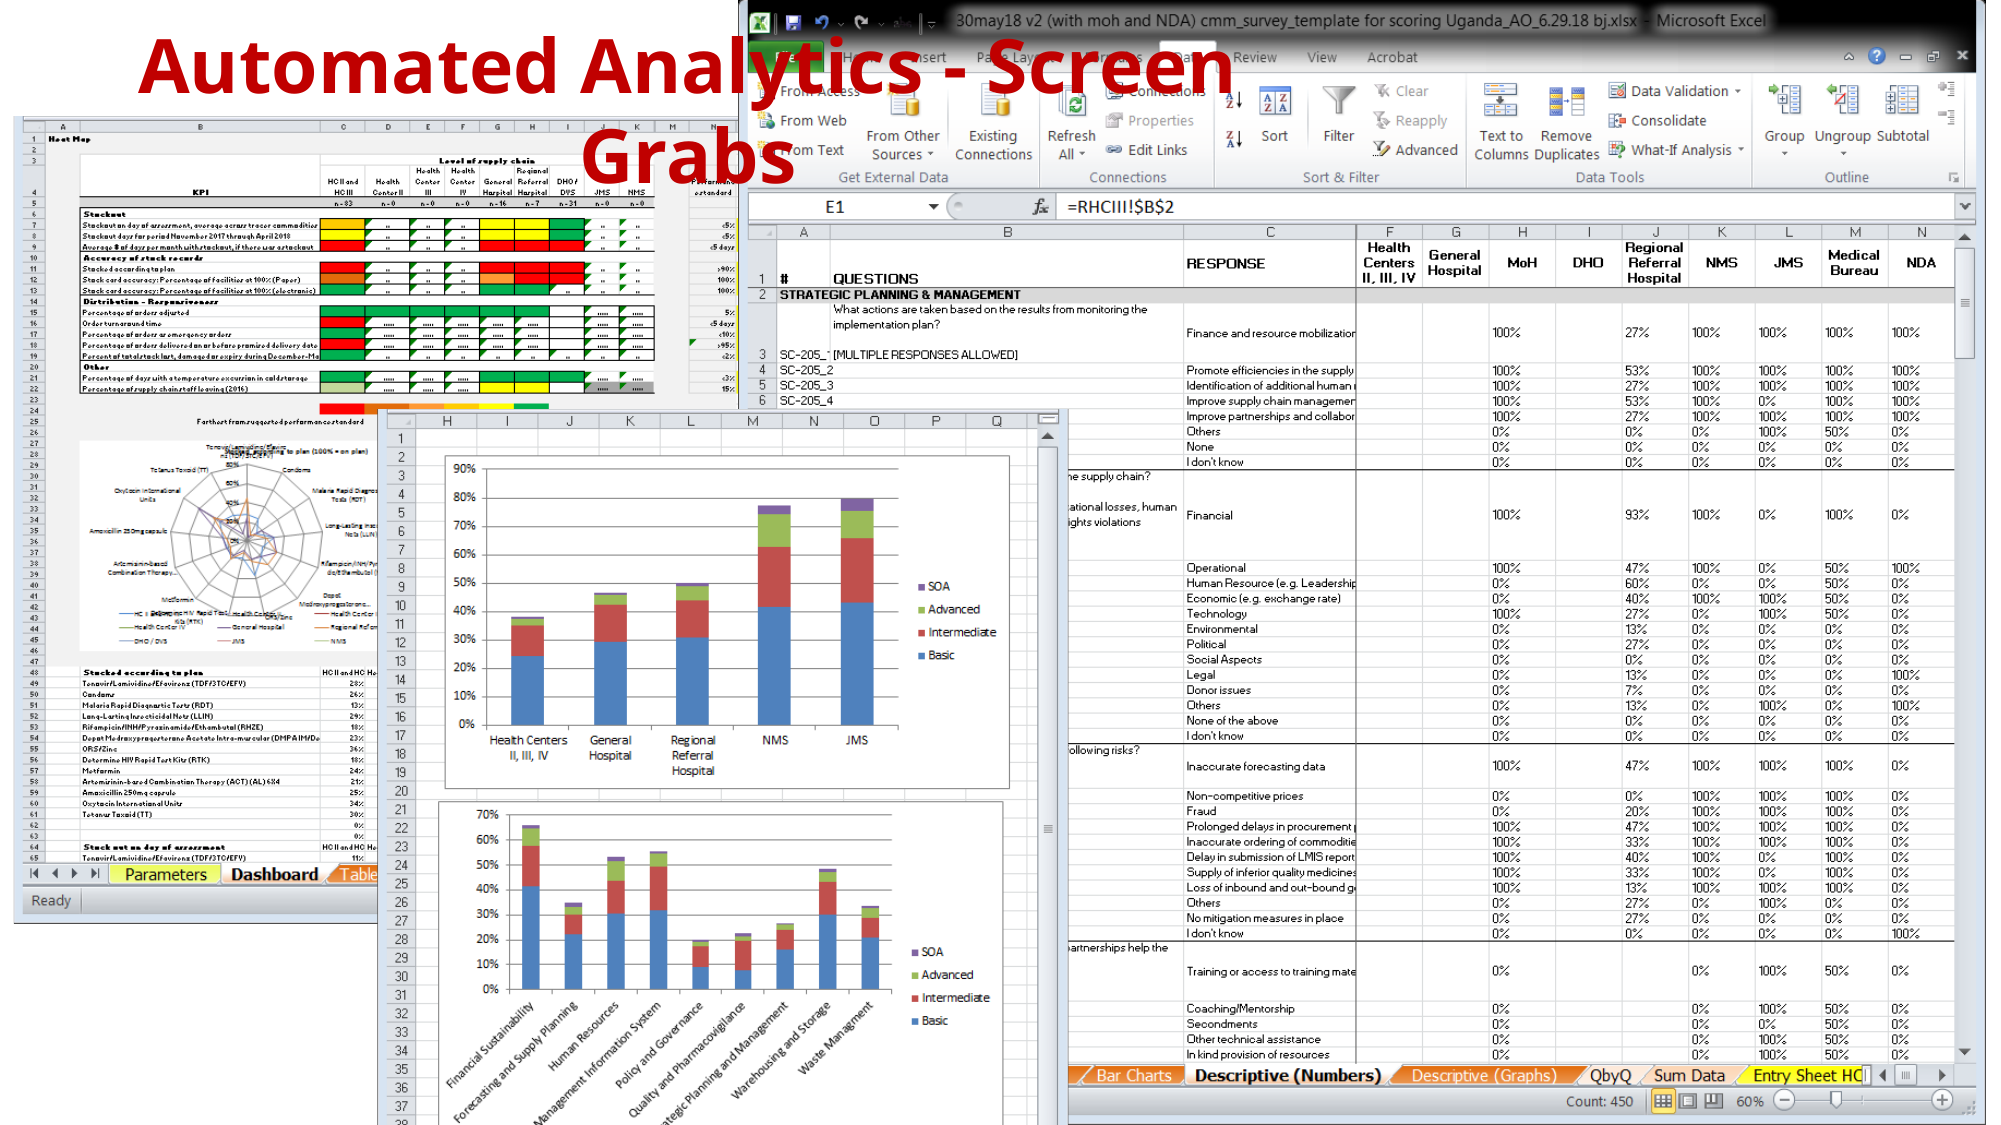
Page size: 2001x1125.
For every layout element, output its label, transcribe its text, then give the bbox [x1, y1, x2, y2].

text_box Automated Analytics - Screen Grabs [14, 11, 738, 111]
picture [13, 0, 1986, 1125]
